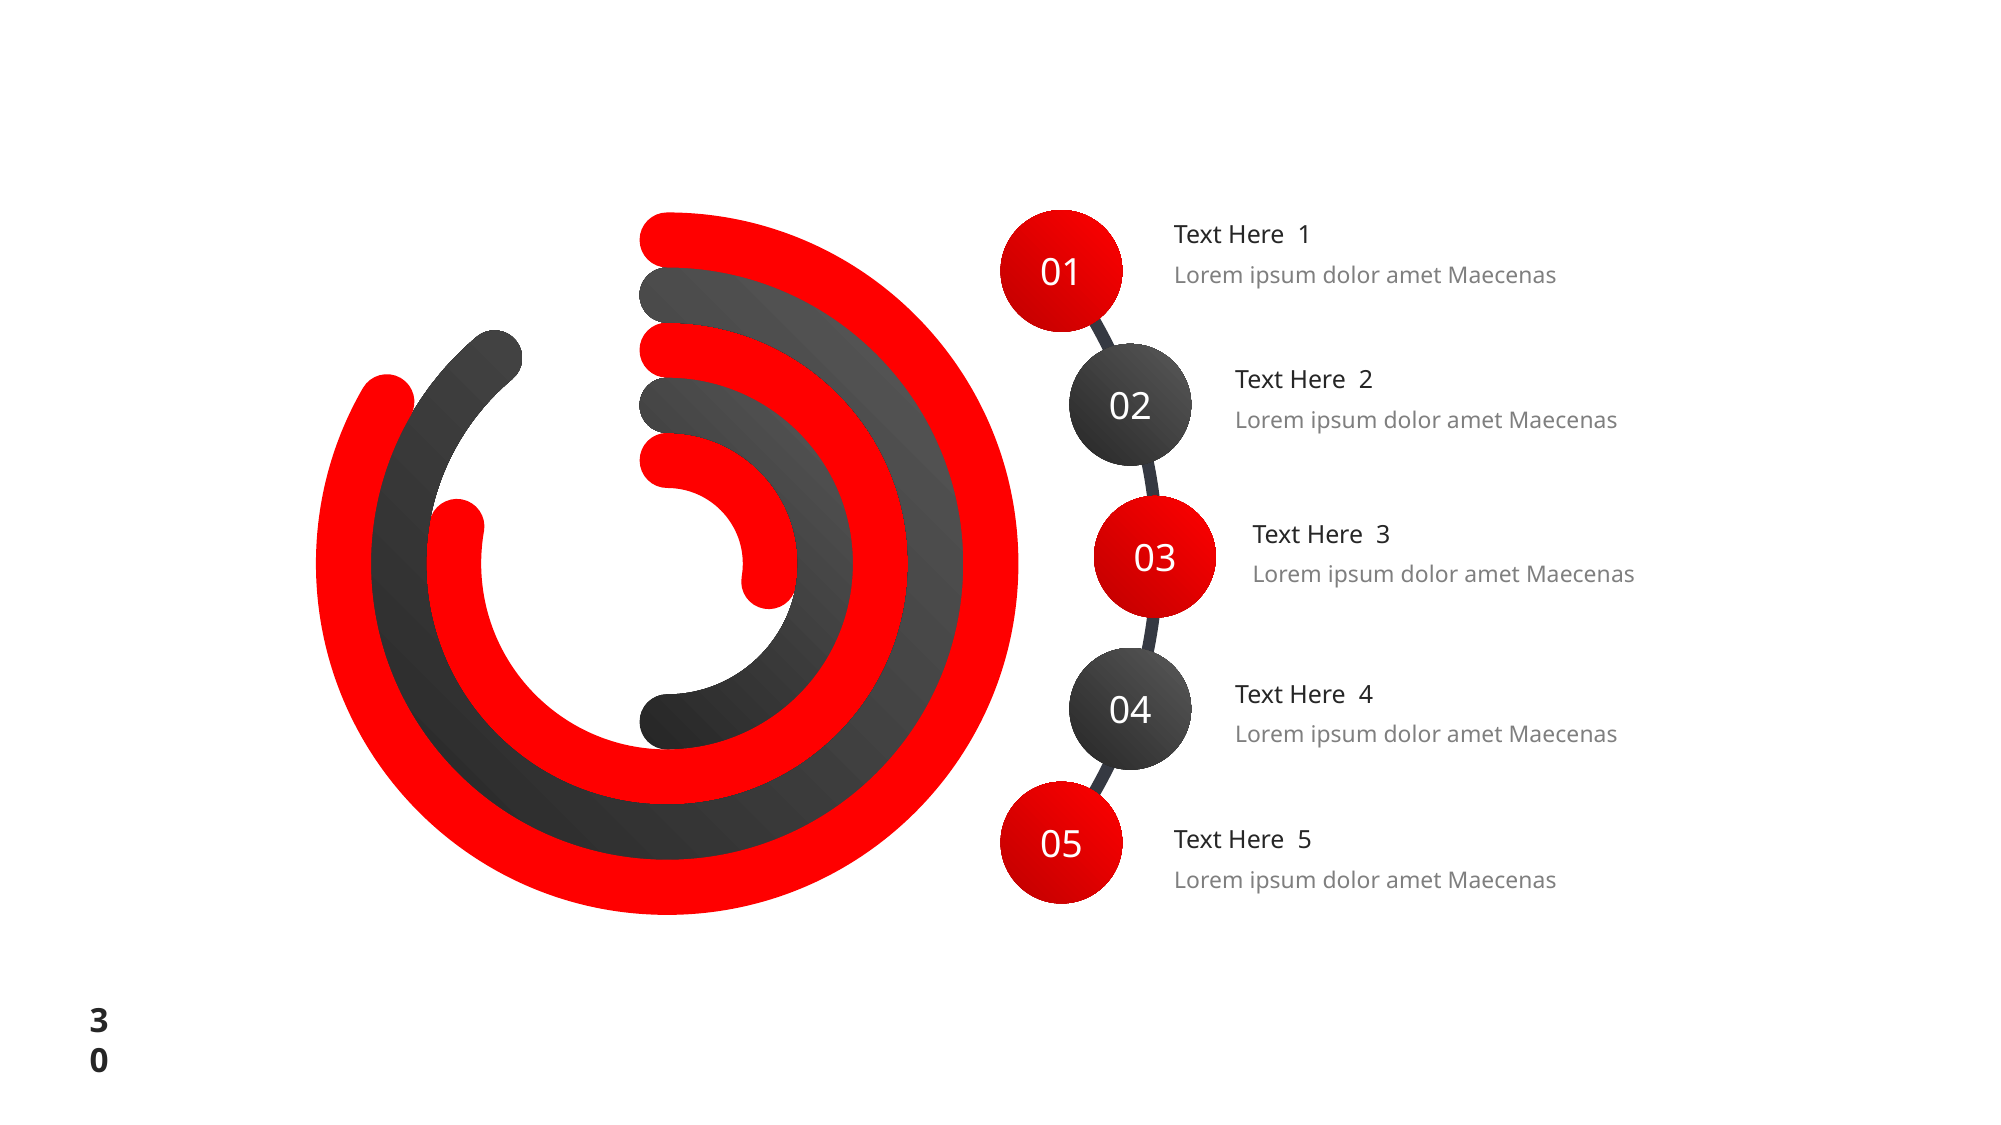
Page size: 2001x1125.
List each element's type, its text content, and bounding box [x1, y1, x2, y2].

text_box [315, 209, 1685, 916]
text_box 30 [74, 991, 140, 1047]
